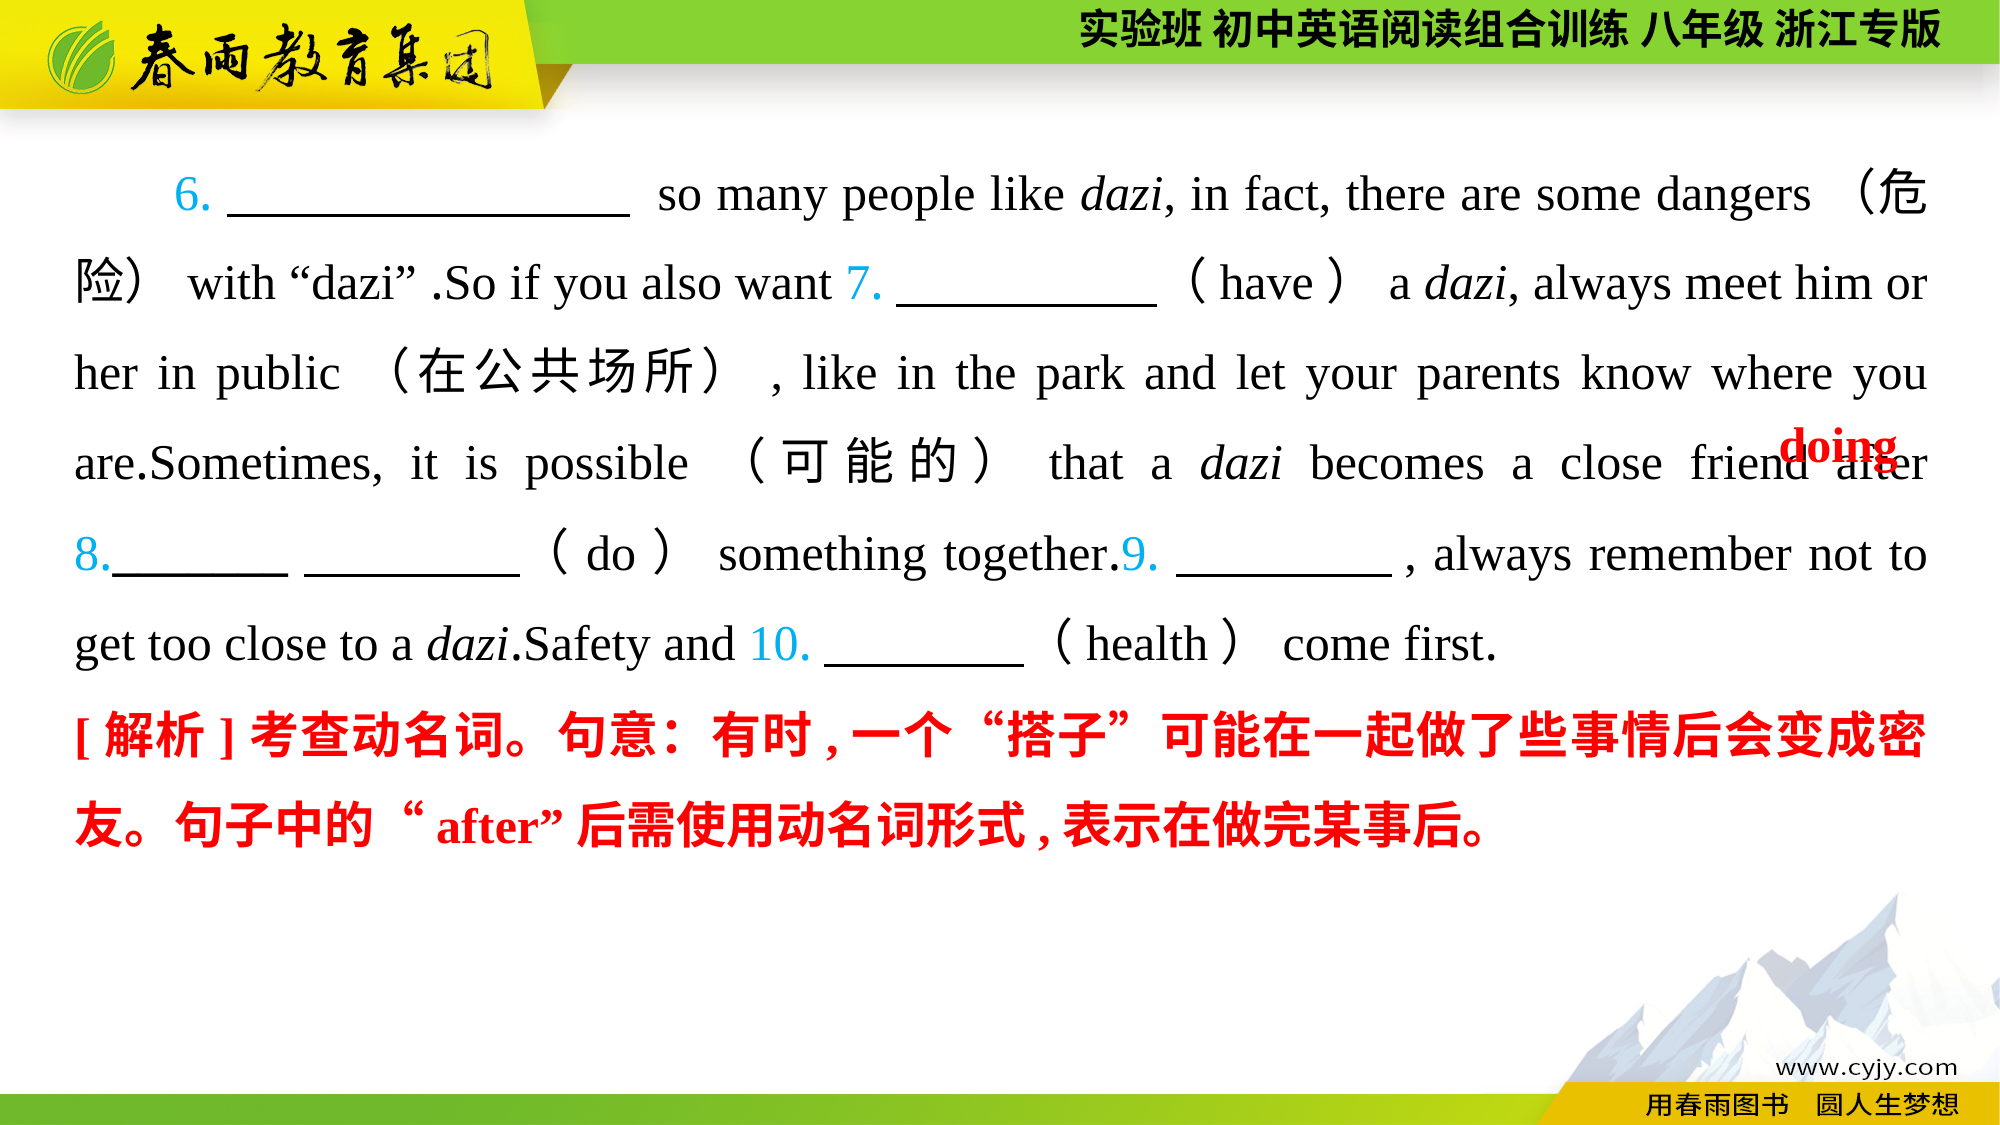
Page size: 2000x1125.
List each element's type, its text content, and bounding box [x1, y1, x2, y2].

text_box [解析]考查动名词。句意：有时,一个“搭子”可能在一起做了些事情后会变成密友。句子中的“after”后需使用动名词形式,表示在做完某事后。 [59, 683, 1944, 861]
text_box doing [1763, 405, 1914, 481]
list 6. so many people like dazi, in fact, there are some dangers（危险）with “dazi” .So if you also want 7. （have）a dazi, always meet him or her in public（在公共场所）, like in the park and let your parents know where you are.Sometimes, it is possible（可能的）that a dazi becomes a close friend after 8._______ （do）something together.9. , always remember not to get too close to a dazi.Safety and 10. （health）come first. [59, 122, 1944, 683]
picture [0, 0, 2000, 1125]
